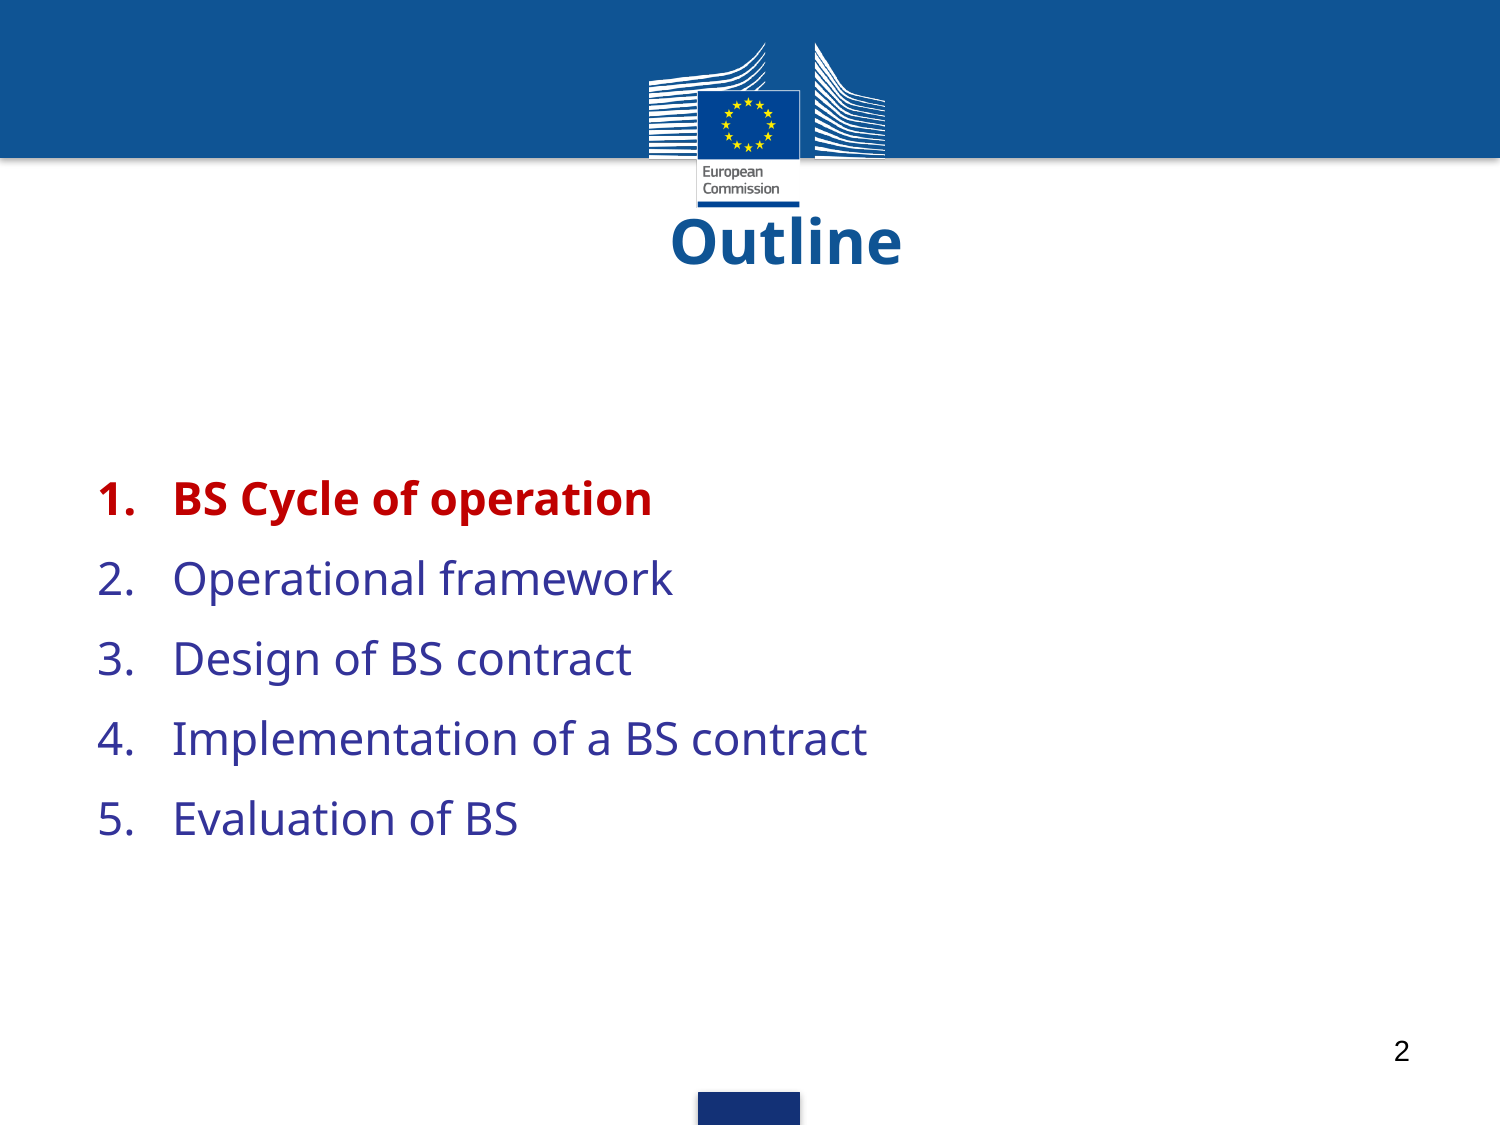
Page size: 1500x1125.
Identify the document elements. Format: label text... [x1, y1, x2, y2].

title Outline [81, 175, 1433, 302]
list BS Cycle of operation Operational framework Design of BS contract Implementation of a BS contract Evaluation of BS [81, 302, 1433, 1083]
picture [649, 42, 885, 175]
slide_number 2 [1074, 1024, 1426, 1103]
